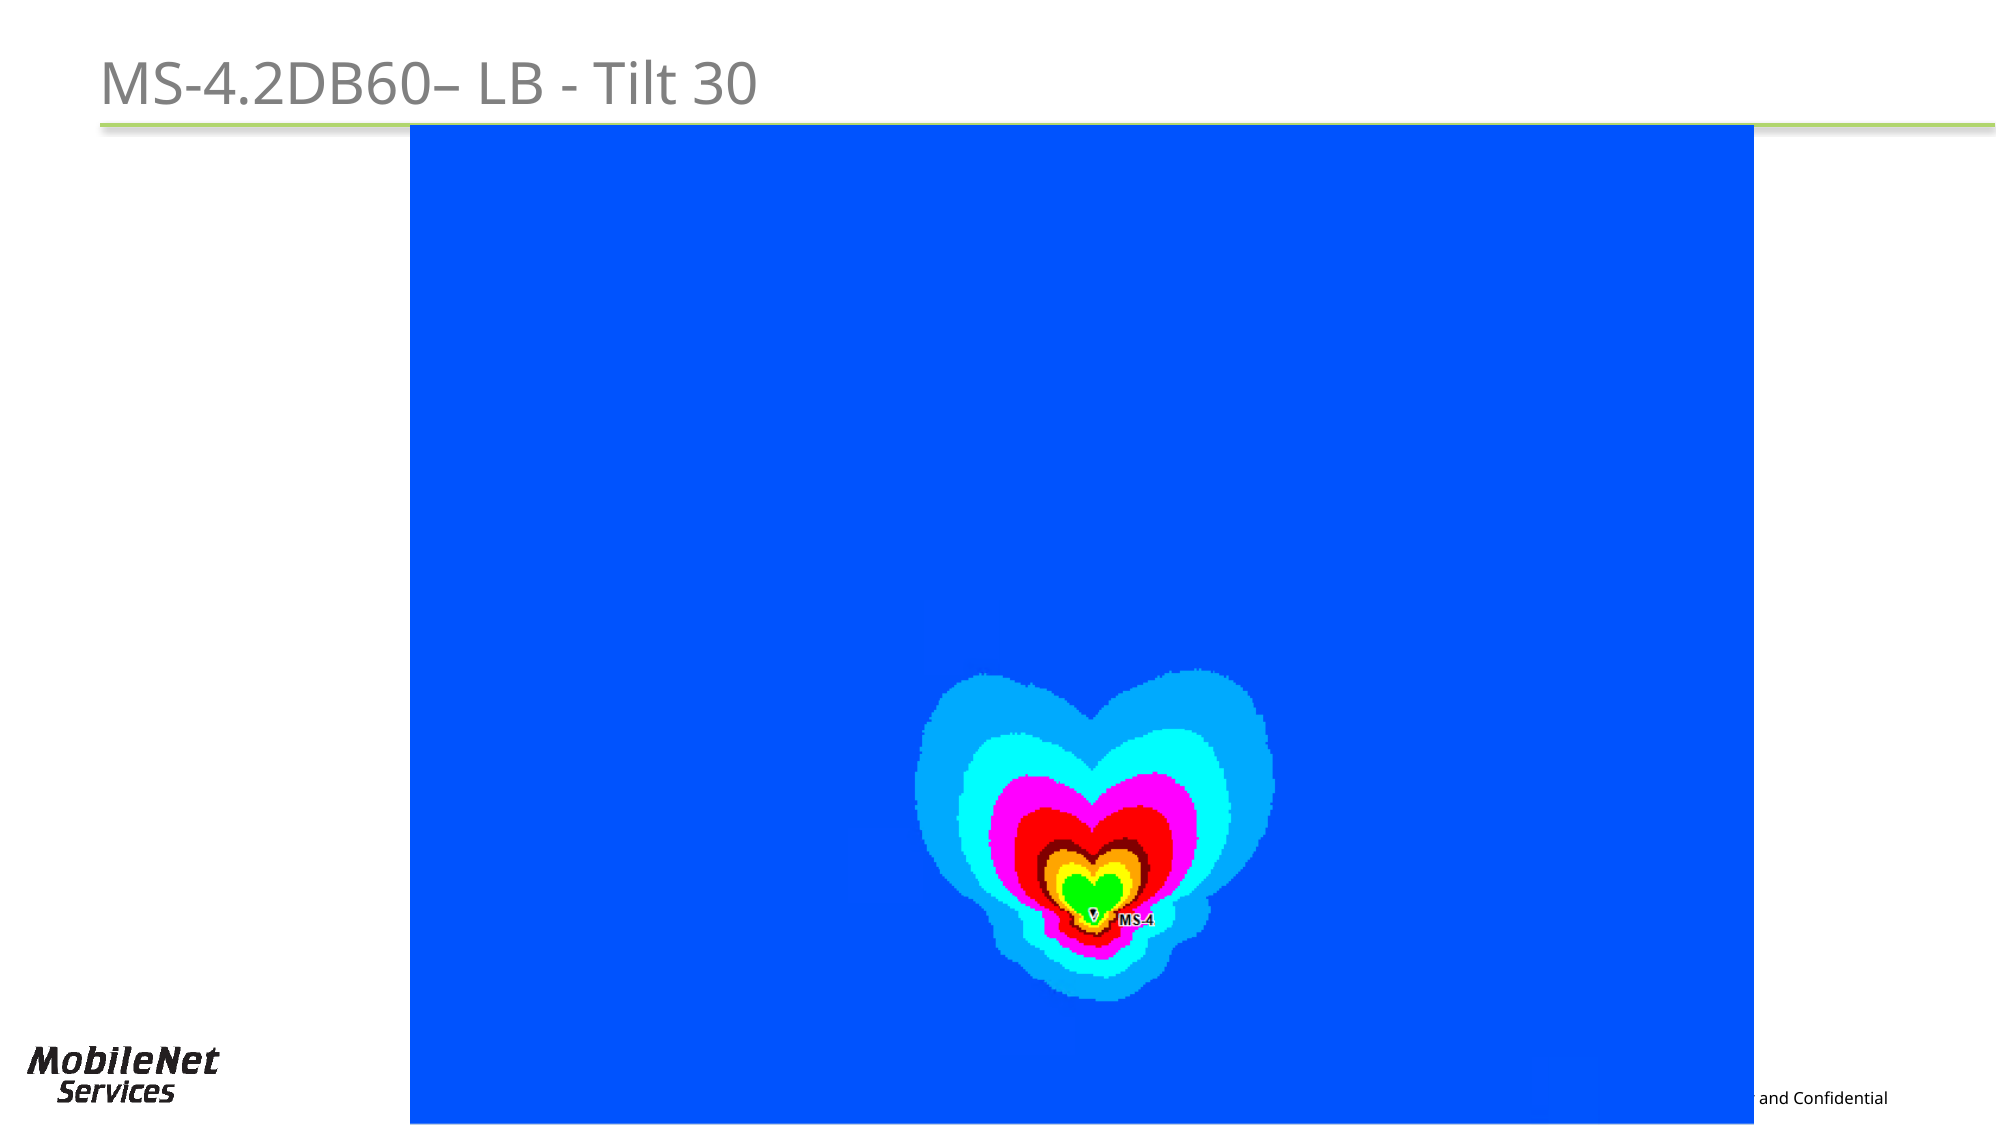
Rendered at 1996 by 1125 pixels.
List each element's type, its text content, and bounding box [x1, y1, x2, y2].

picture [409, 125, 1755, 1125]
title MS-4.2DB60– LB - Tilt 30 [85, 0, 1881, 175]
picture [19, 1037, 226, 1113]
